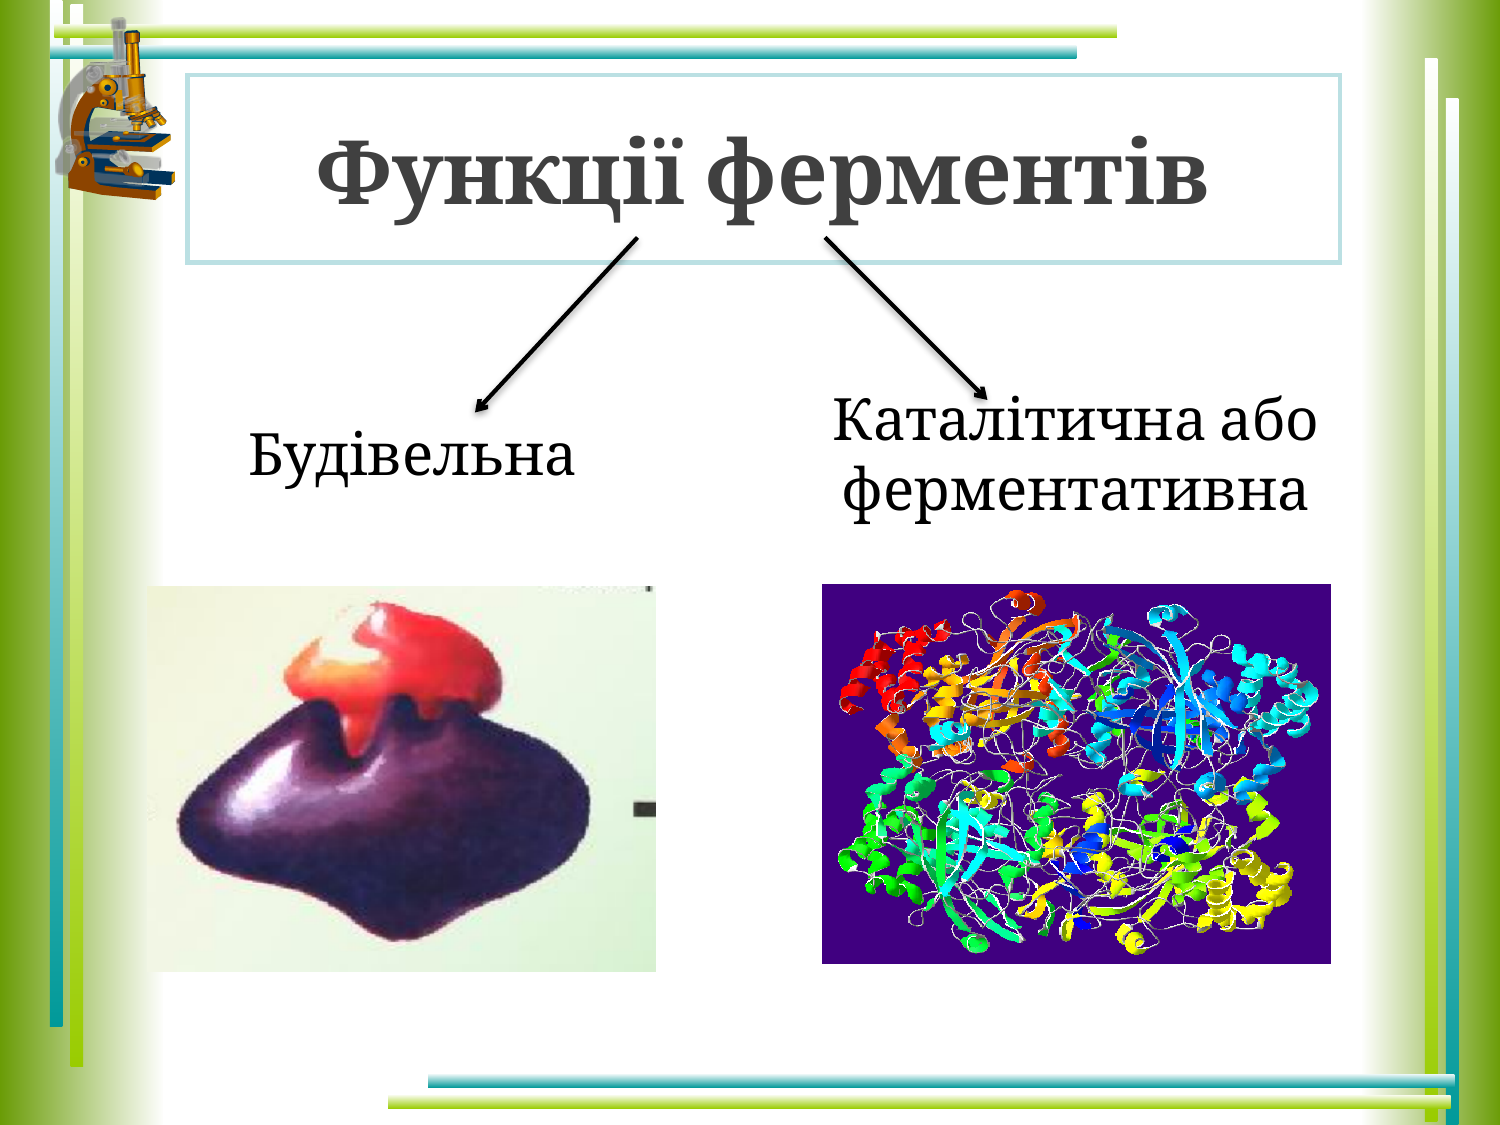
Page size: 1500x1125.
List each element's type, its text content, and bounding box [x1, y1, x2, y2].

title Функції ферментів [185, 73, 1342, 265]
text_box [824, 237, 988, 401]
text_box Каталітична або ферментативна [804, 374, 1348, 530]
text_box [468, 243, 644, 407]
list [147, 585, 656, 972]
list Будівельна [170, 409, 645, 535]
picture [822, 584, 1331, 965]
